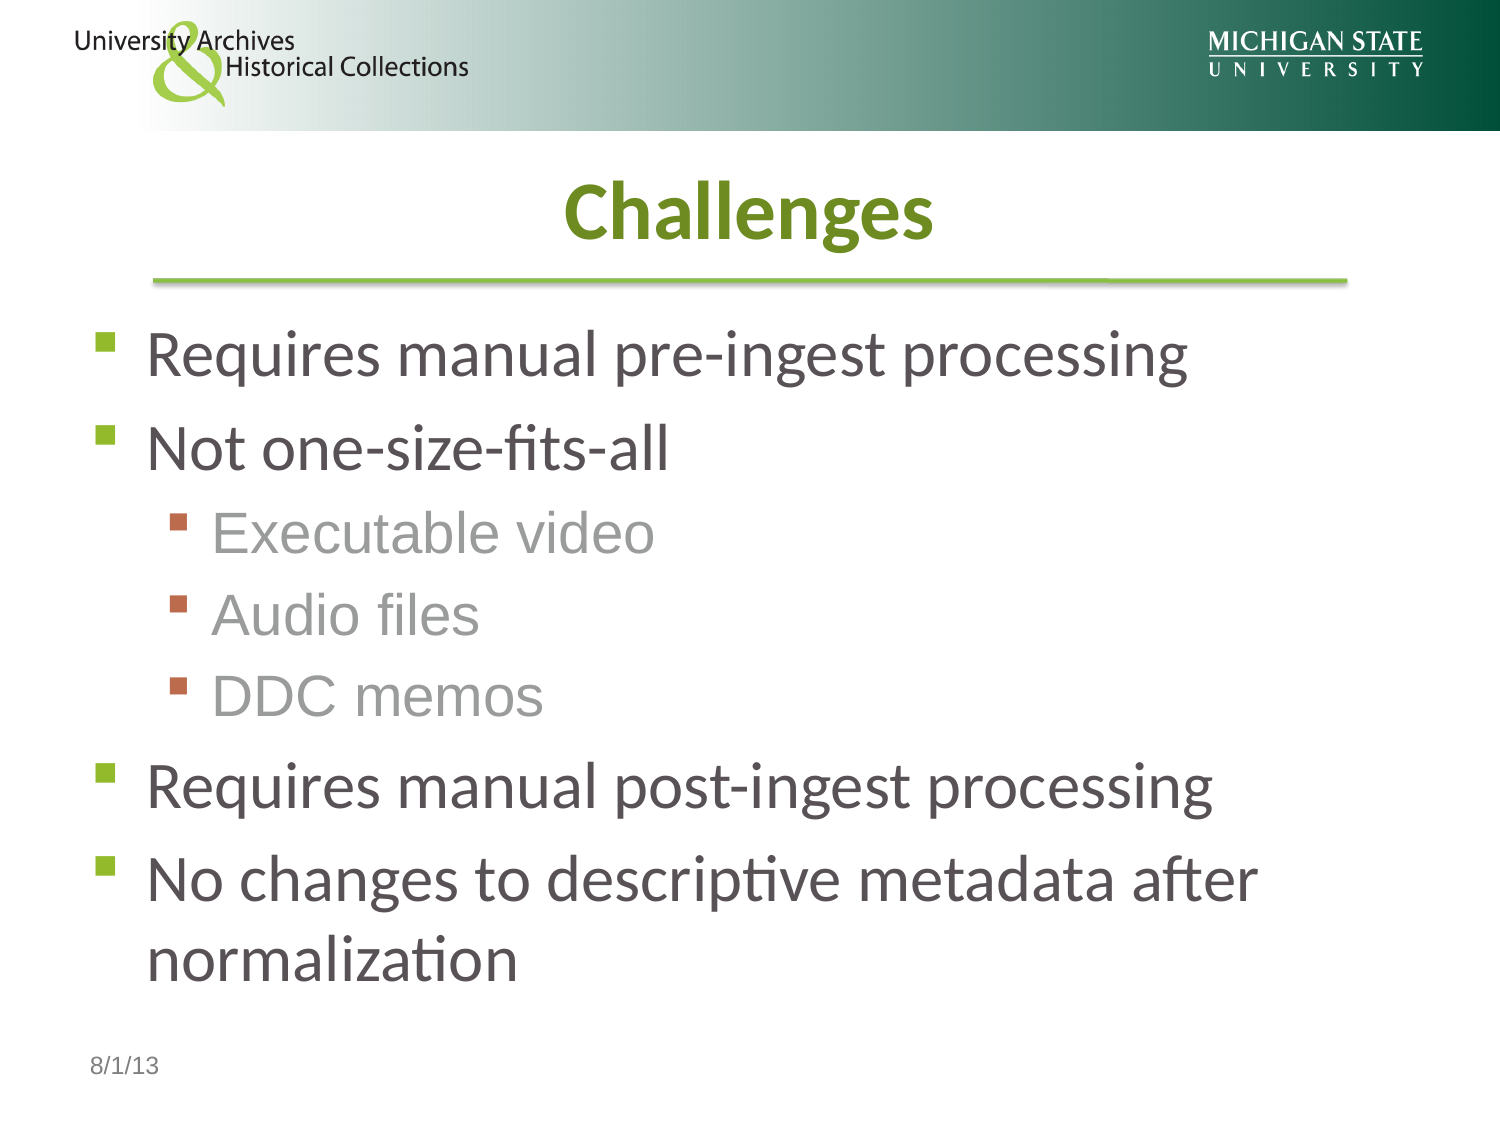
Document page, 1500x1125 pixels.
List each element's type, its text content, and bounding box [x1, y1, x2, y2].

title Challenges [75, 134, 1425, 302]
picture [0, 0, 1500, 131]
list Requires manual pre-ingest processing Not one-size-fits-all Executable video Audio files DDC memos Requires manual post-ingest processing No changes to descriptive metadata after normalization [75, 302, 1500, 1040]
